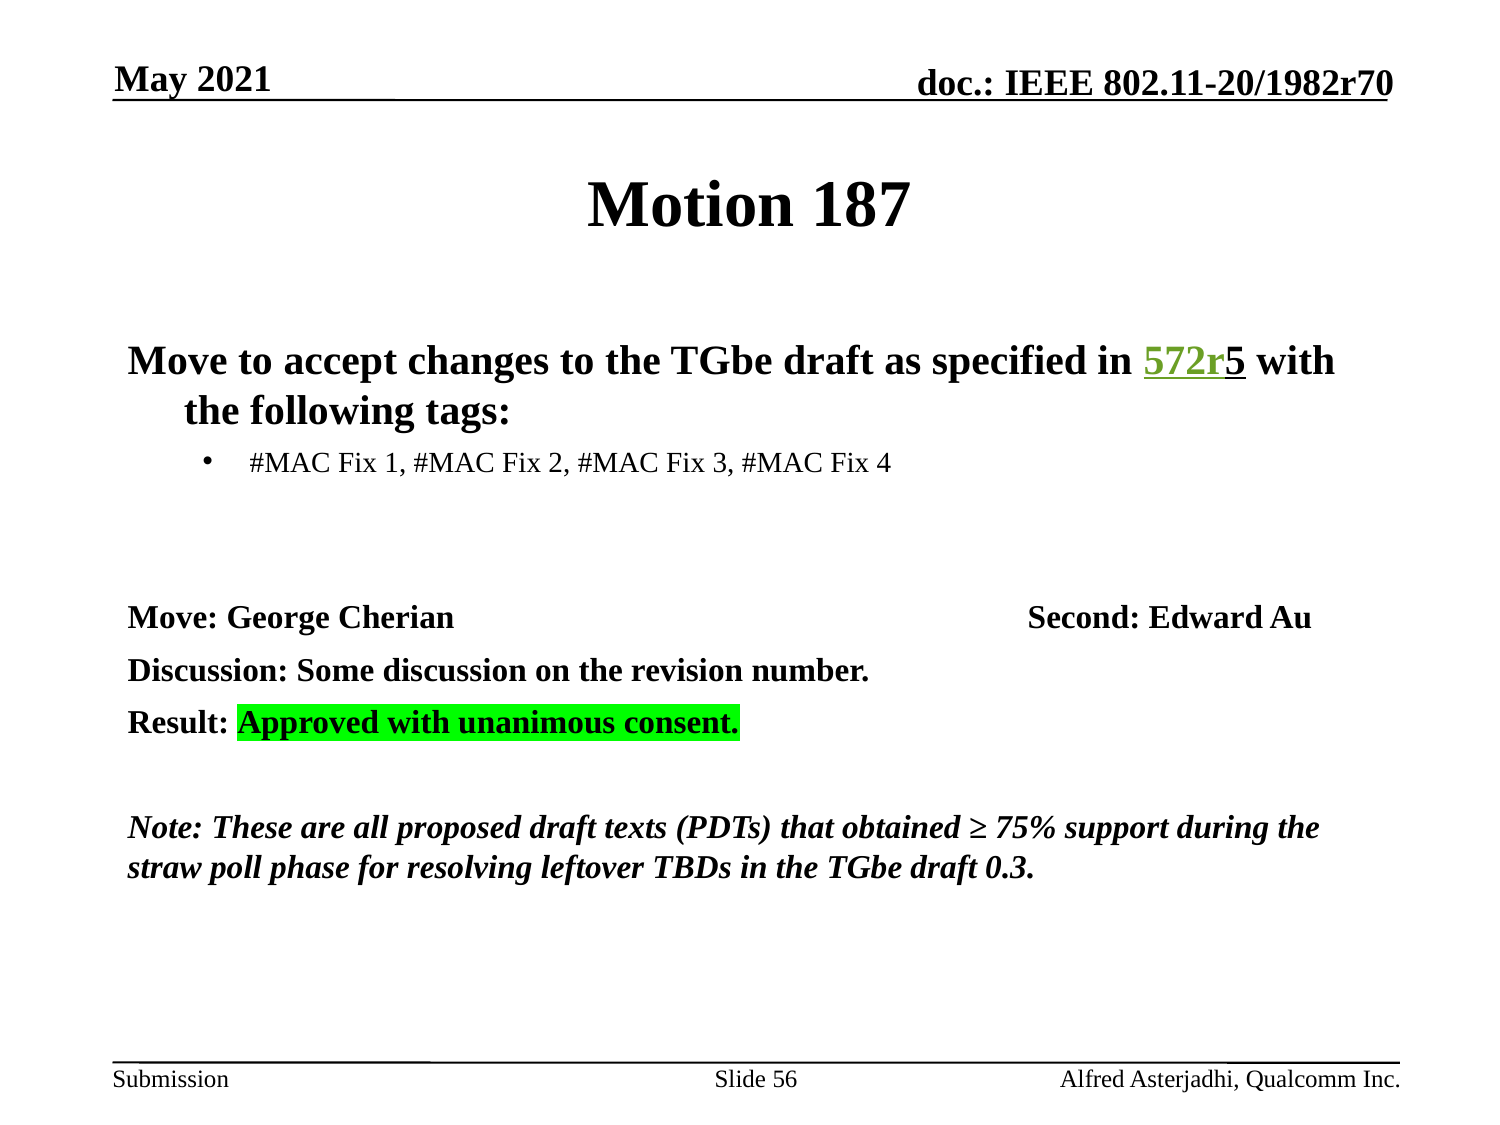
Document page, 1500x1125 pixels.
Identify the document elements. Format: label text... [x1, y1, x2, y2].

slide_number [114, 54, 423, 100]
title Motion 187 [112, 112, 1388, 288]
footer Alfred Asterjadhi, Qualcomm Inc. [878, 1061, 1402, 1093]
slide_number Slide 56 [712, 1061, 800, 1123]
list Move to accept changes to the TGbe draft as specified in 572r5 with the following tags: #MAC Fix 1, #MAC Fix 2, #MAC Fix 3, #MAC Fix 4 Move: George Cherian Second: Edward Au Discussion: Some discussion on the revision number. Result: Approved with unanimous consent. Note: These are all proposed draft texts (PDTs) that obtained ≥ 75% support during the straw poll phase for resolving leftover TBDs in the TGbe draft 0.3. [112, 324, 1388, 1000]
